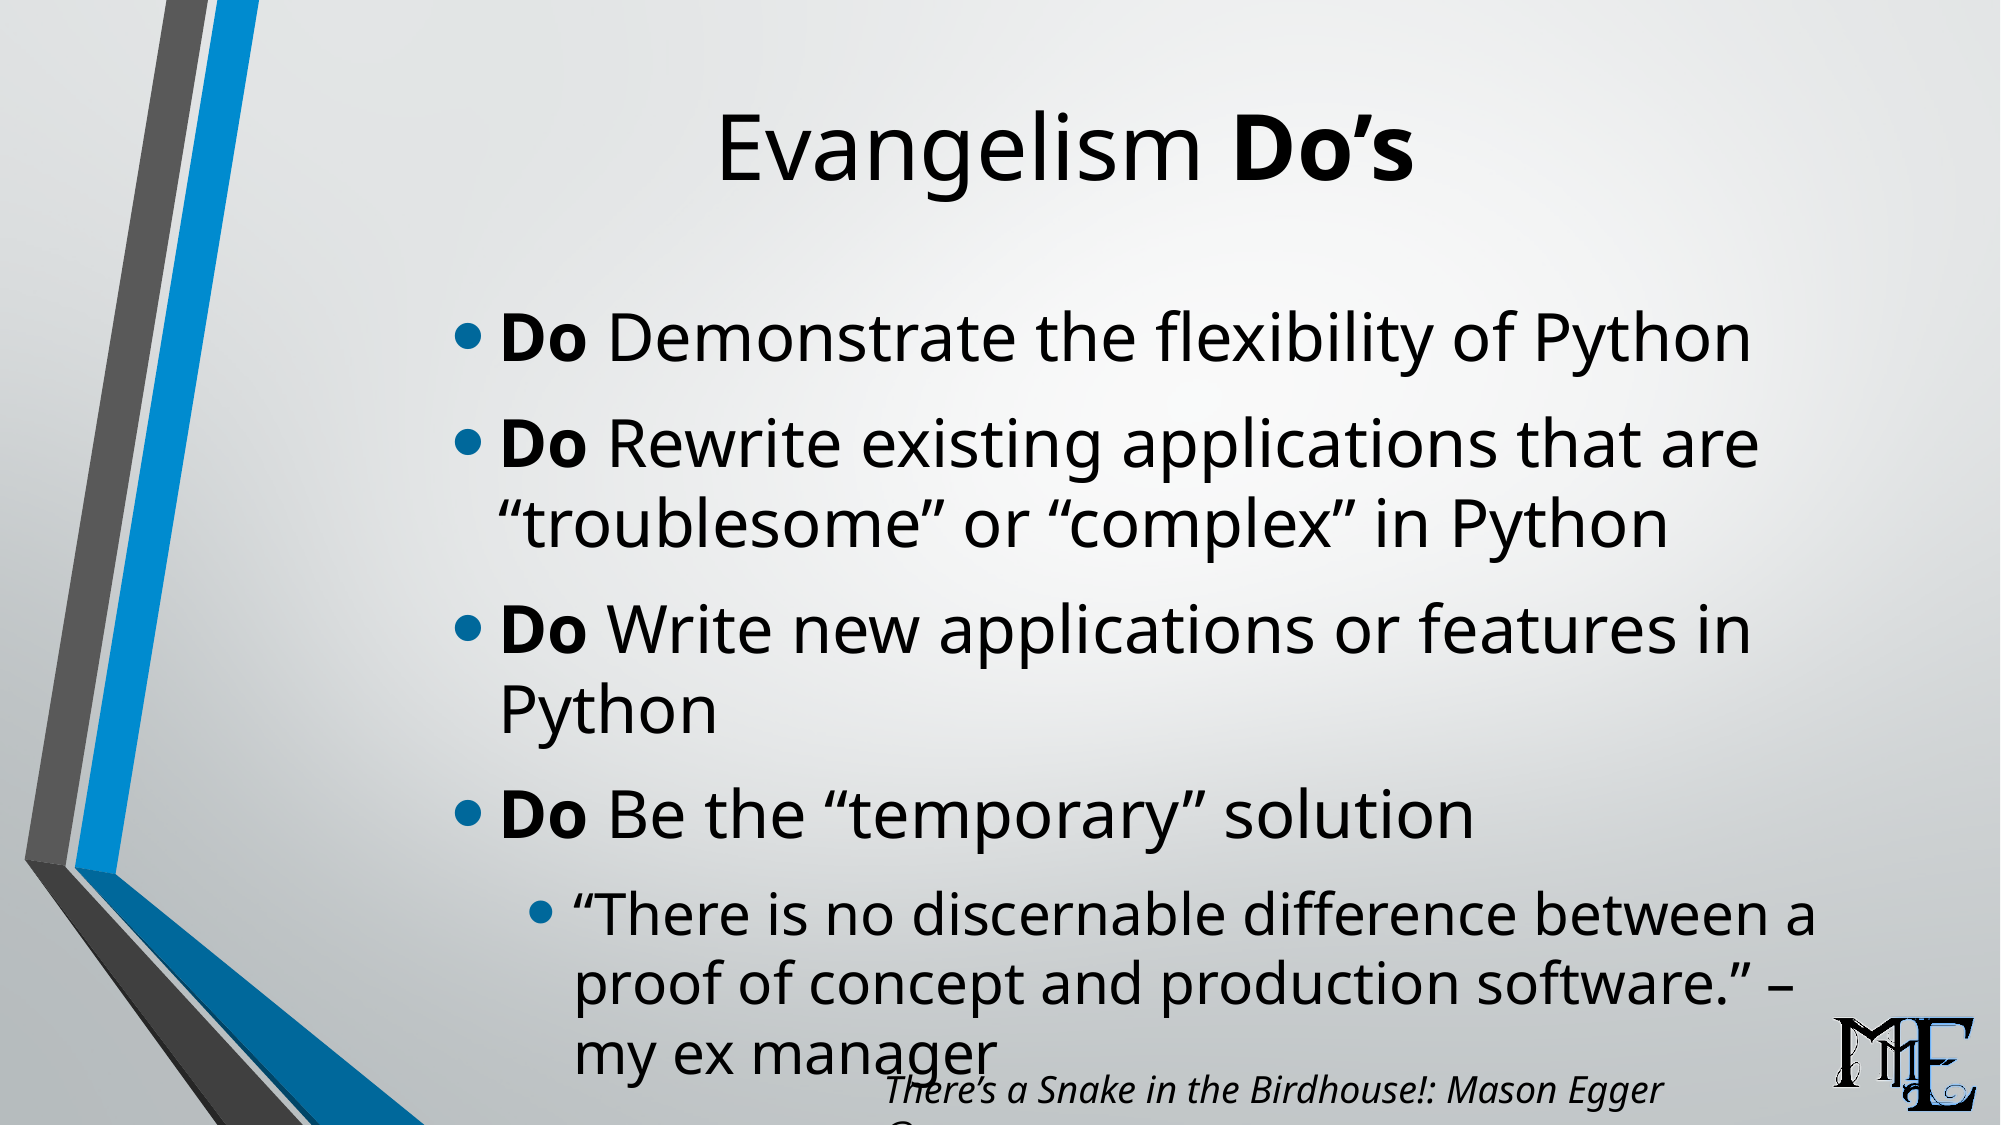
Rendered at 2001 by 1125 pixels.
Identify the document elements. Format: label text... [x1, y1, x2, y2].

title Evangelism Do’s [243, 0, 1887, 288]
picture [1786, 983, 2000, 1125]
list Do Demonstrate the flexibility of Python Do Rewrite existing applications that are “troublesome” or “complex” in Python Do Write new applications or features in Python Do Be the “temporary” solution “There is no discernable difference between a proof of concept and production software.” – my ex manager [436, 287, 1887, 1070]
text_box There’s a Snake in the Birdhouse!: Mason Egger @masonegger [868, 1058, 1786, 1125]
